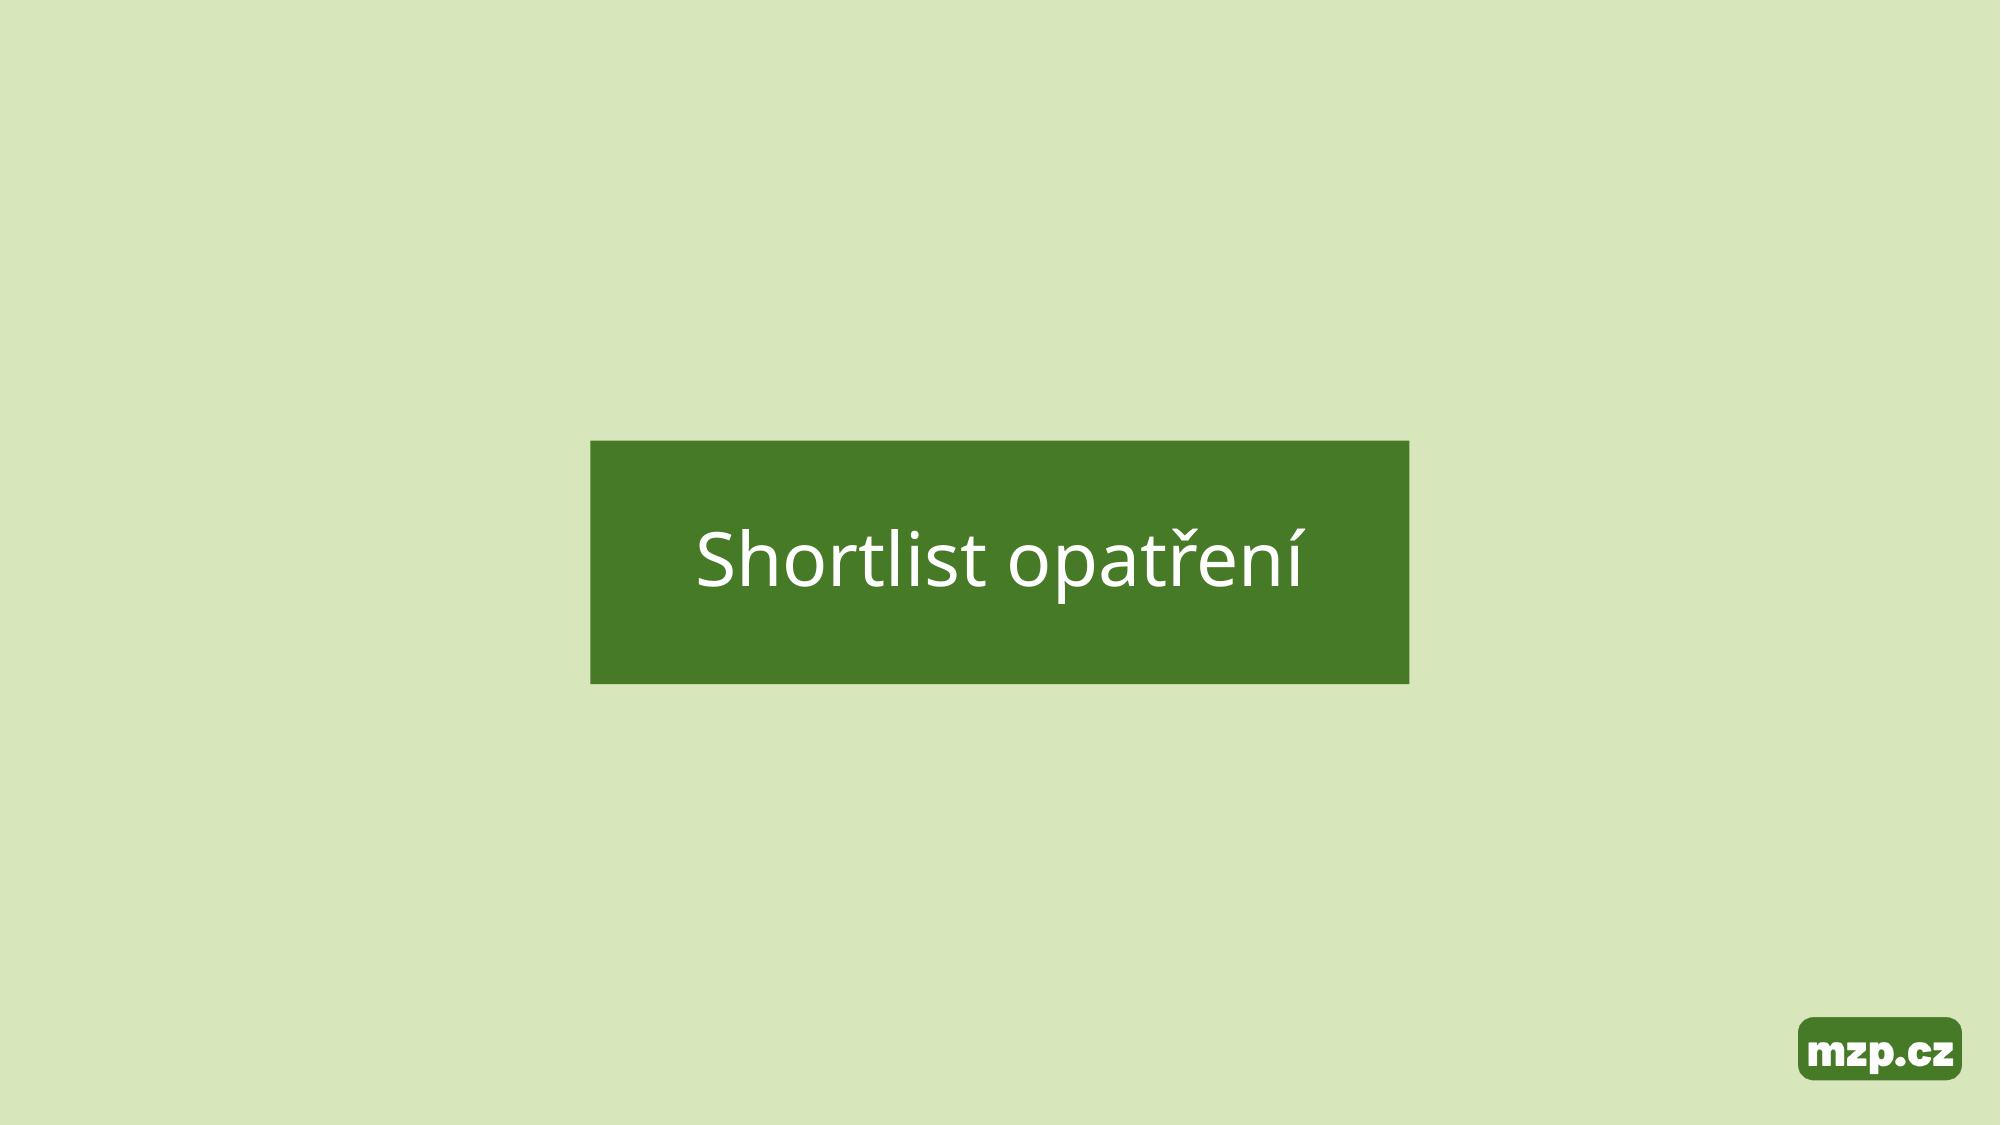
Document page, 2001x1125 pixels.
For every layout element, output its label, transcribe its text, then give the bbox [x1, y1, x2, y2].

title Shortlist opatření [590, 440, 1410, 685]
picture [1767, 939, 1993, 1125]
